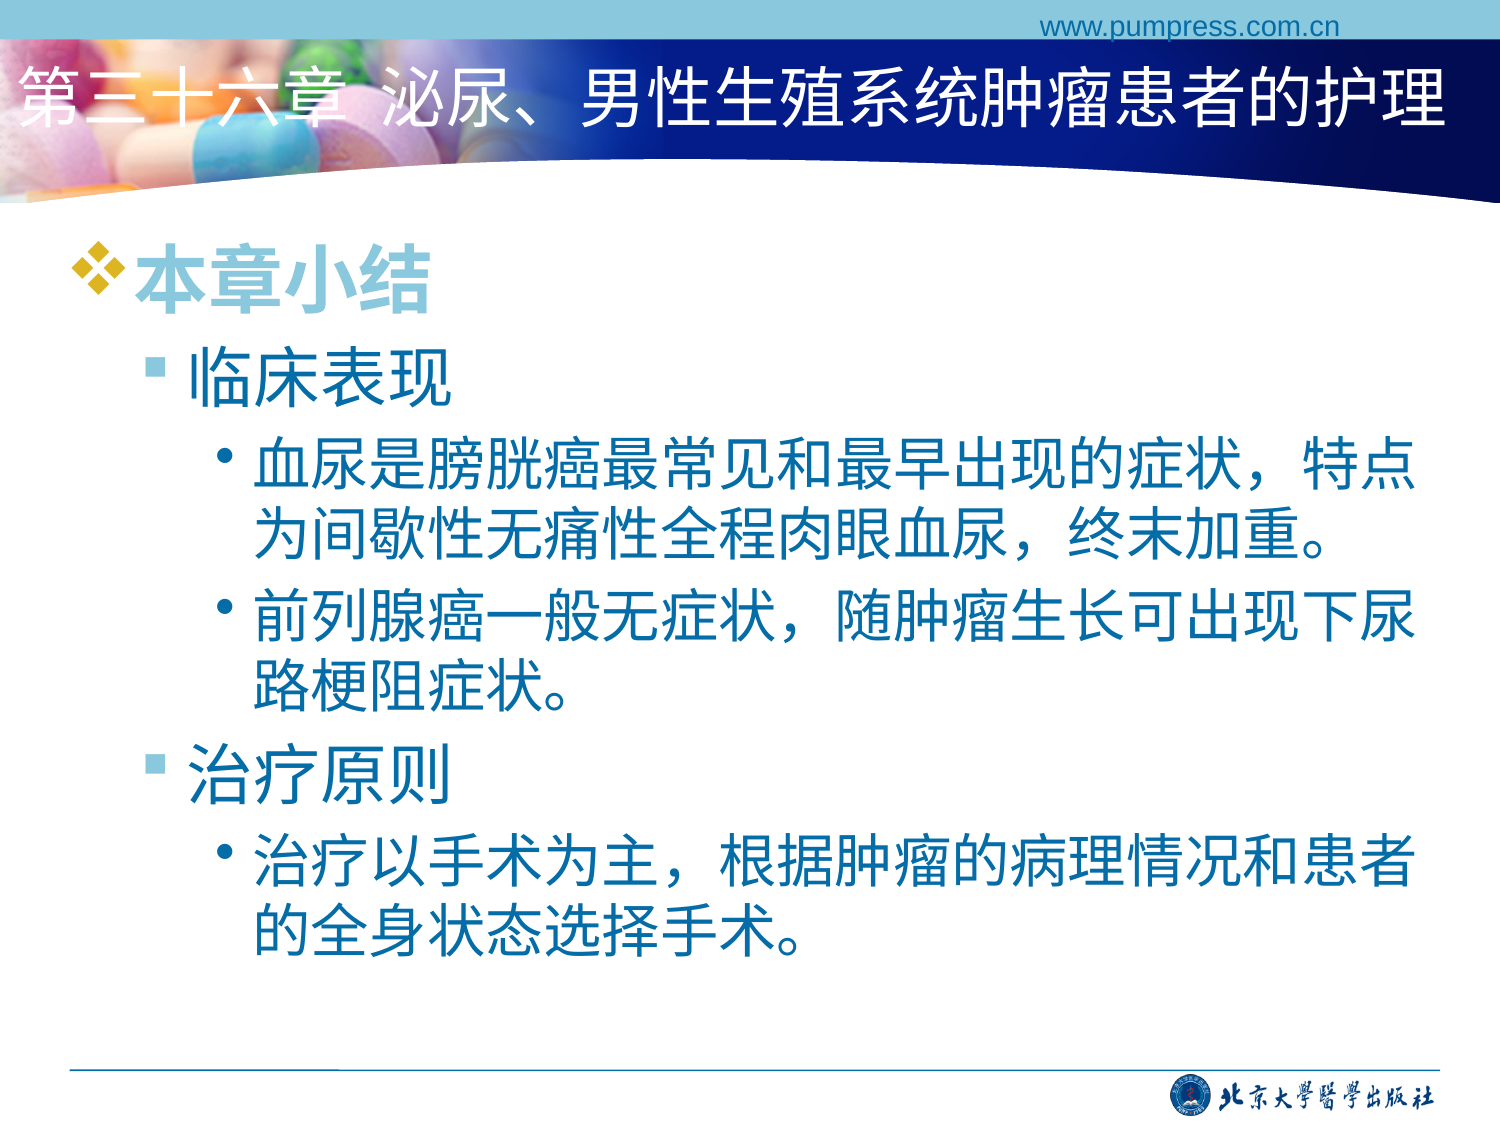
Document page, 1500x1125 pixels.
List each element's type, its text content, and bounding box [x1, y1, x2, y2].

picture [1170, 1074, 1436, 1118]
slide_number www.pumpress.com.cn [1025, 0, 1463, 38]
list 本章小结 临床表现 血尿是膀胱癌最常见和最早出现的症状，特点为间歇性无痛性全程肉眼血尿，终末加重。 前列腺癌一般无症状，随肿瘤生长可出现下尿路梗阻症状。 治疗原则 治疗以手术为主，根据肿瘤的病理情况和患者的全身状态选择手术。 [49, 224, 1463, 1026]
title 第三十六章 泌尿、男性生殖系统肿瘤患者的护理 [0, 49, 1463, 143]
picture [0, 40, 1500, 203]
